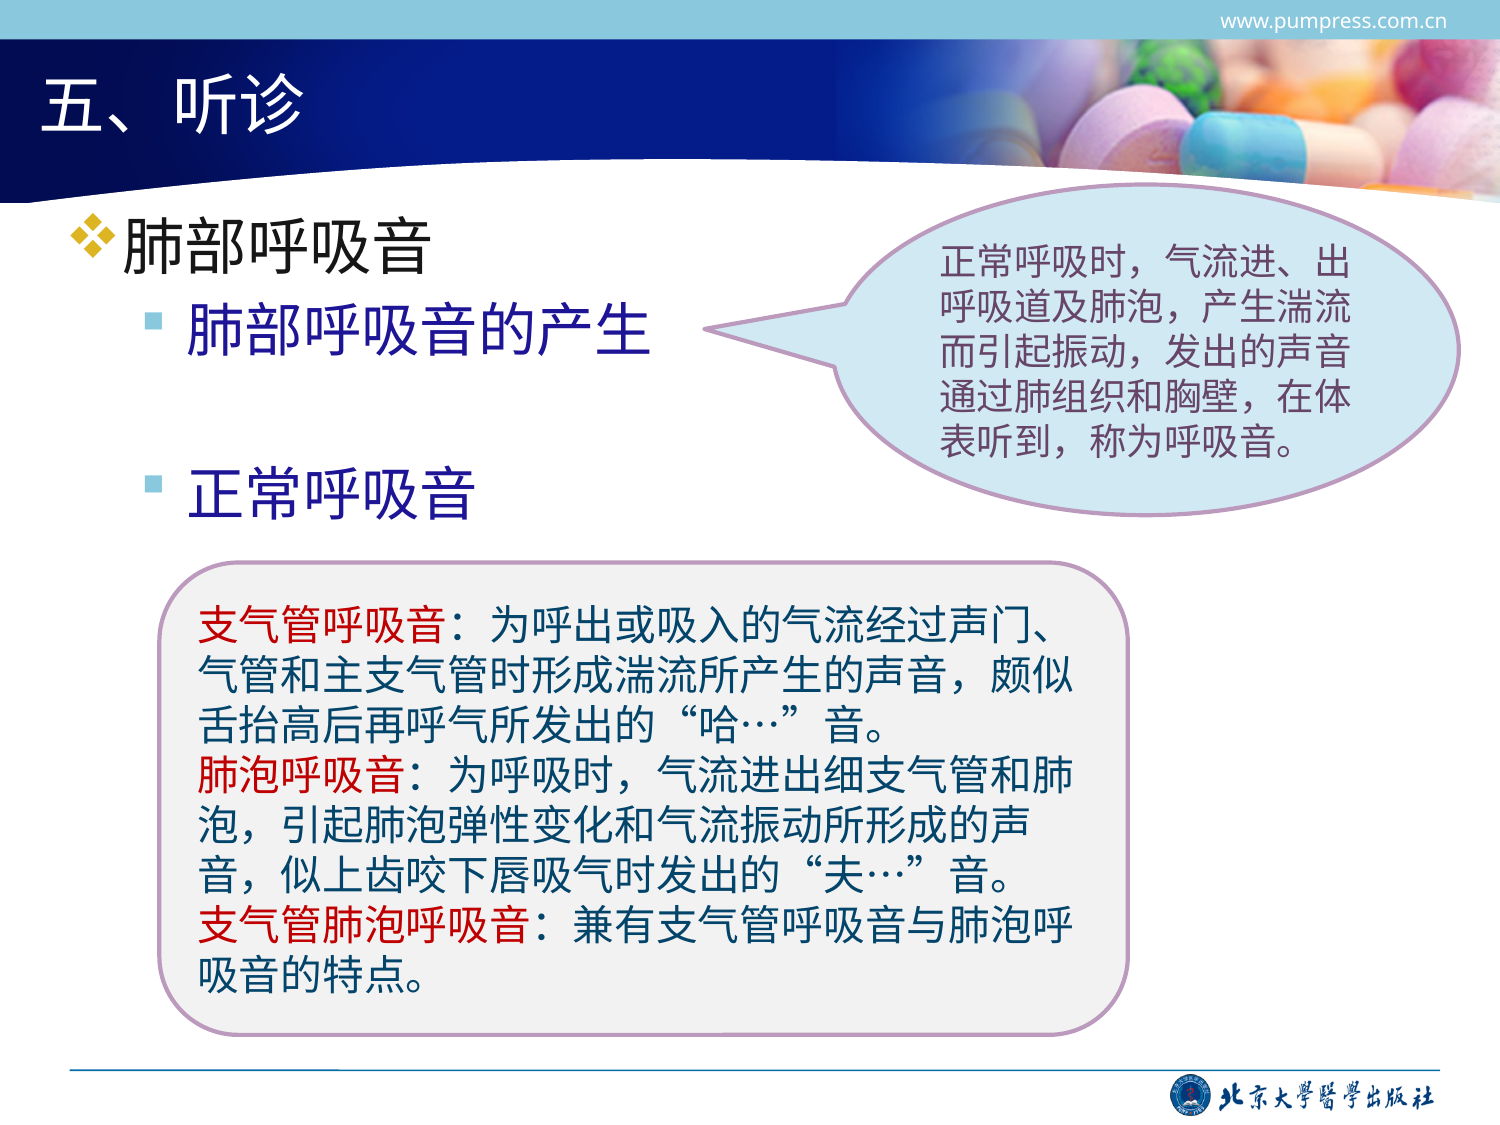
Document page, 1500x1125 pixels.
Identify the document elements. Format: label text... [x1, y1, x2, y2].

slide_number www.pumpress.com.cn [1024, 0, 1463, 38]
text_box 支气管呼吸音：为呼出或吸入的气流经过声门、气管和主支气管时形成湍流所产生的声音，颇似舌抬高后再呼气所发出的“哈…”音。 肺泡呼吸音：为呼吸时，气流进出细支气管和肺泡，引起肺泡弹性变化和气流振动所形成的声音，似上齿咬下唇吸气时发出的“夫…”音。 支气管肺泡呼吸音：兼有支气管呼吸音与肺泡呼吸音的特点。 [157, 560, 1130, 1037]
text_box 正常呼吸时，气流进、出呼吸道及肺泡，产生湍流而引起振动，发出的声音通过肺组织和胸壁，在体表听到，称为呼吸音。 [702, 182, 1461, 518]
picture [1170, 1074, 1436, 1118]
picture [0, 40, 1500, 203]
title 五、听诊 [23, 56, 1349, 149]
list 肺部呼吸音 肺部呼吸音的产生 正常呼吸音 [50, 199, 1463, 1025]
